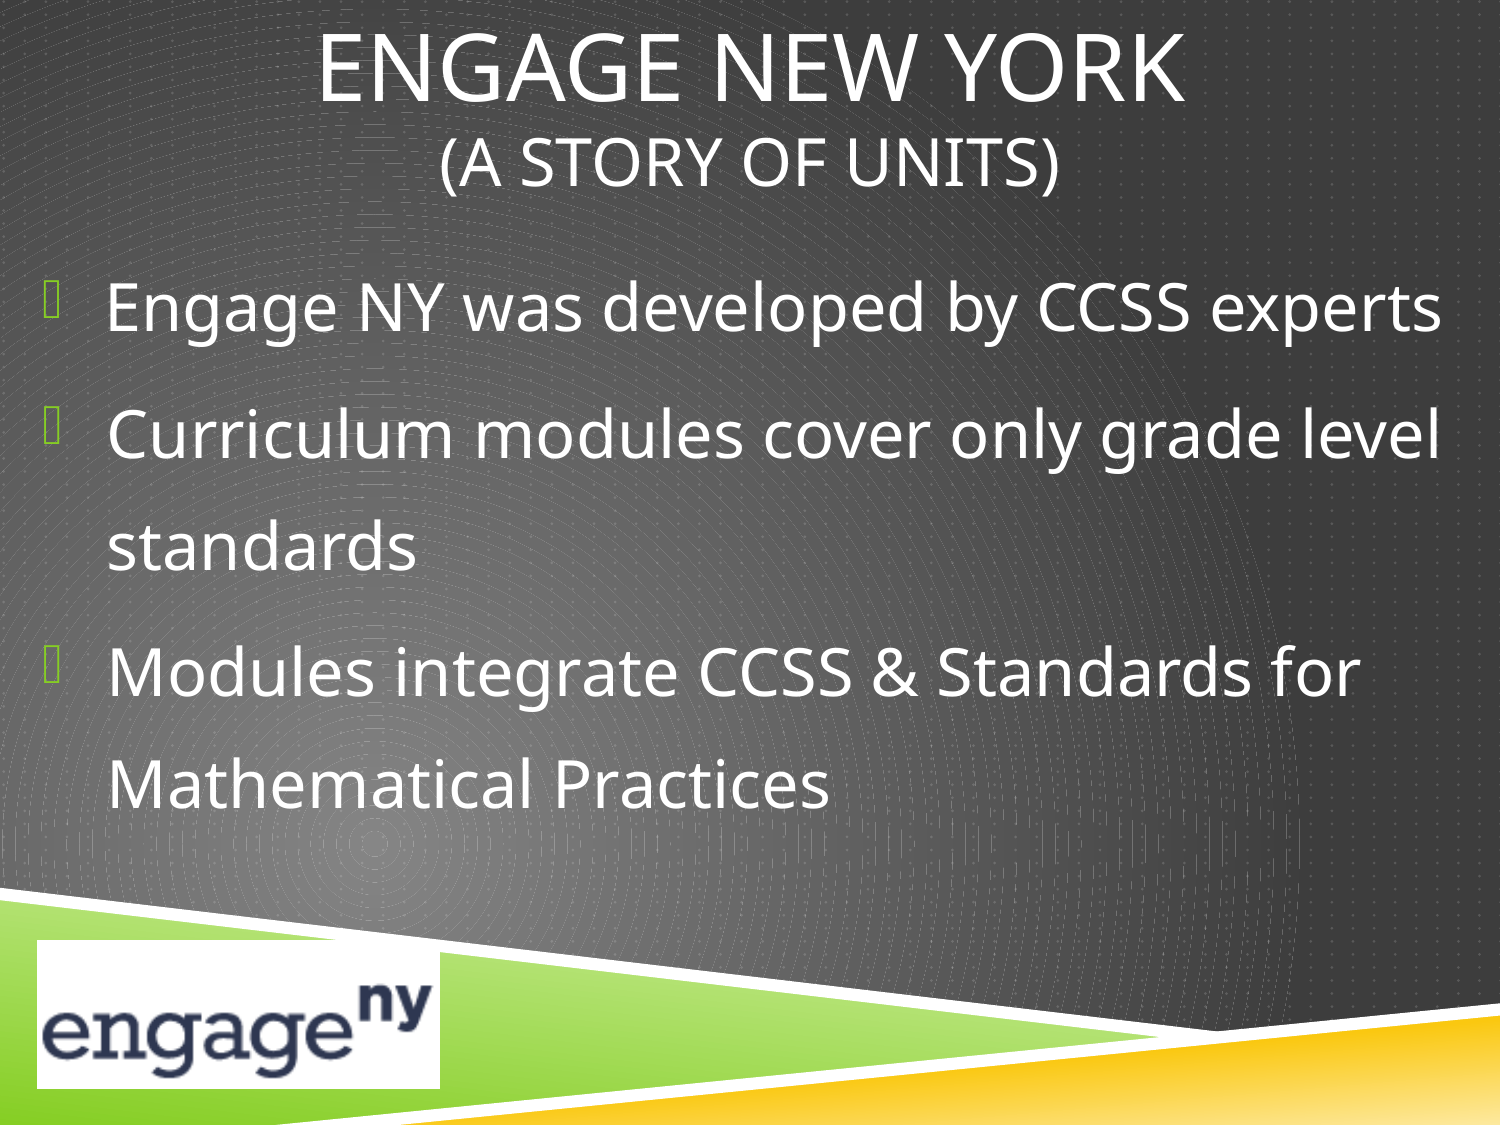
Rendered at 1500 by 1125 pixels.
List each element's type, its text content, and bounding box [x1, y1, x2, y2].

title Engage New York (A Story of Units) [112, 0, 1388, 220]
picture [37, 940, 440, 1089]
list Engage NY was developed by CCSS experts Curriculum modules cover only grade level standards Modules integrate CCSS & Standards for Mathematical Practices [30, 225, 1472, 1005]
